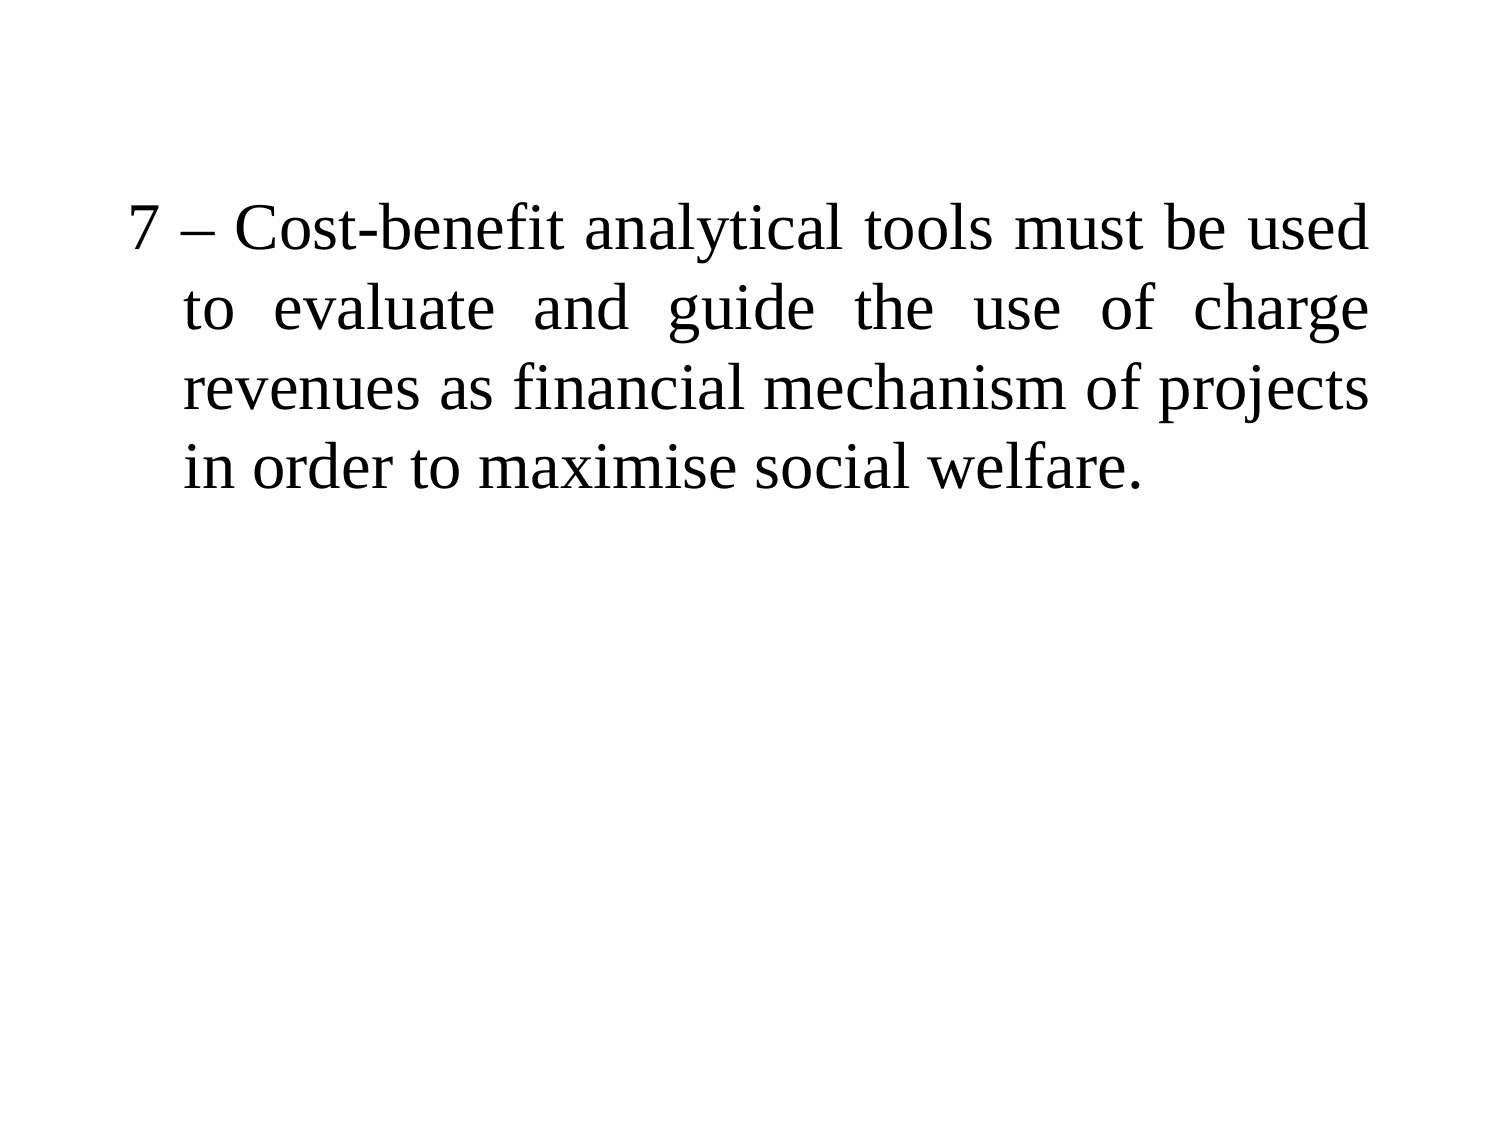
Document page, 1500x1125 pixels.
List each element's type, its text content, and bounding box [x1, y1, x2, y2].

list 7 – Cost-benefit analytical tools must be used to evaluate and guide the use of charge revenues as financial mechanism of projects in order to maximise social welfare. [112, 174, 1388, 1001]
